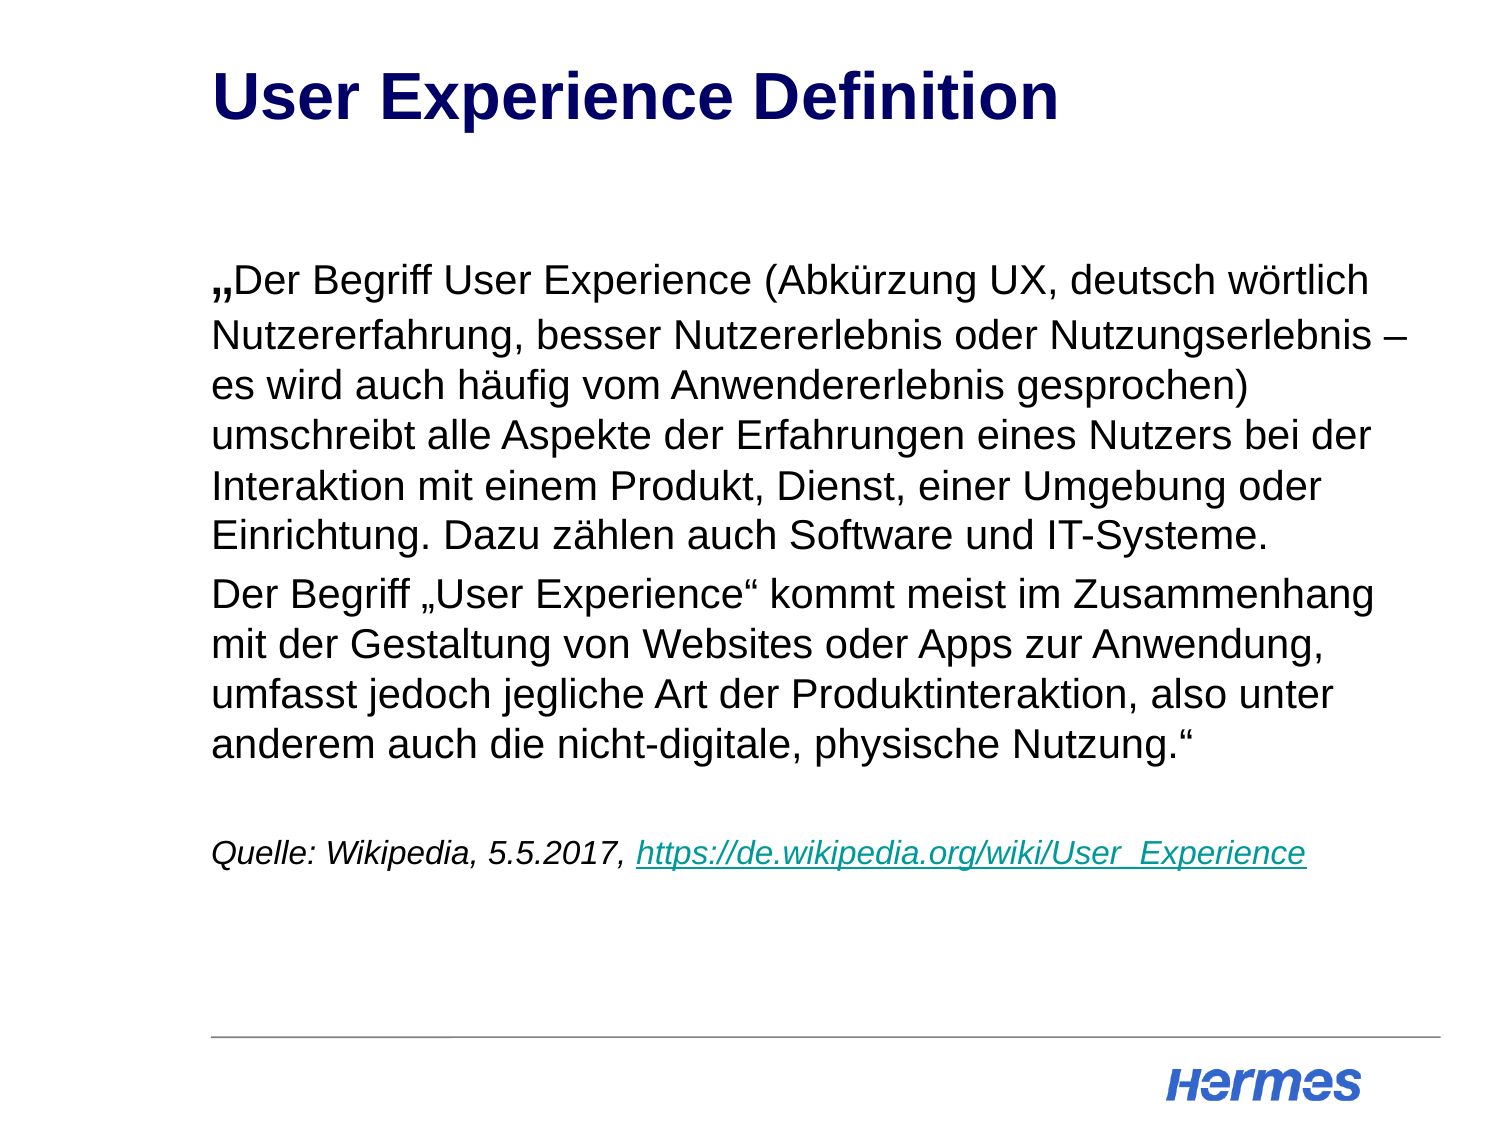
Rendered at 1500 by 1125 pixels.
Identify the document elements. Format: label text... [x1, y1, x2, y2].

list „Der Begriff User Experience (Abkürzung UX, deutsch wörtlich Nutzererfahrung, besser Nutzererlebnis oder Nutzungserlebnis – es wird auch häufig vom Anwendererlebnis gesprochen) umschreibt alle Aspekte der Erfahrungen eines Nutzers bei der Interaktion mit einem Produkt, Dienst, einer Umgebung oder Einrichtung. Dazu zählen auch Software und IT-Systeme. Der Begriff „User Experience“ kommt meist im Zusammenhang mit der Gestaltung von Websites oder Apps zur Anwendung, umfasst jedoch jegliche Art der Produktinteraktion, also unter anderem auch die nicht-digitale, physische Nutzung.“ Quelle: Wikipedia, 5.5.2017, https://de.wikipedia.org/wiki/User_Experience [210, 227, 1437, 1013]
picture [1166, 1069, 1361, 1101]
title User Experience Definition [212, 52, 1437, 216]
